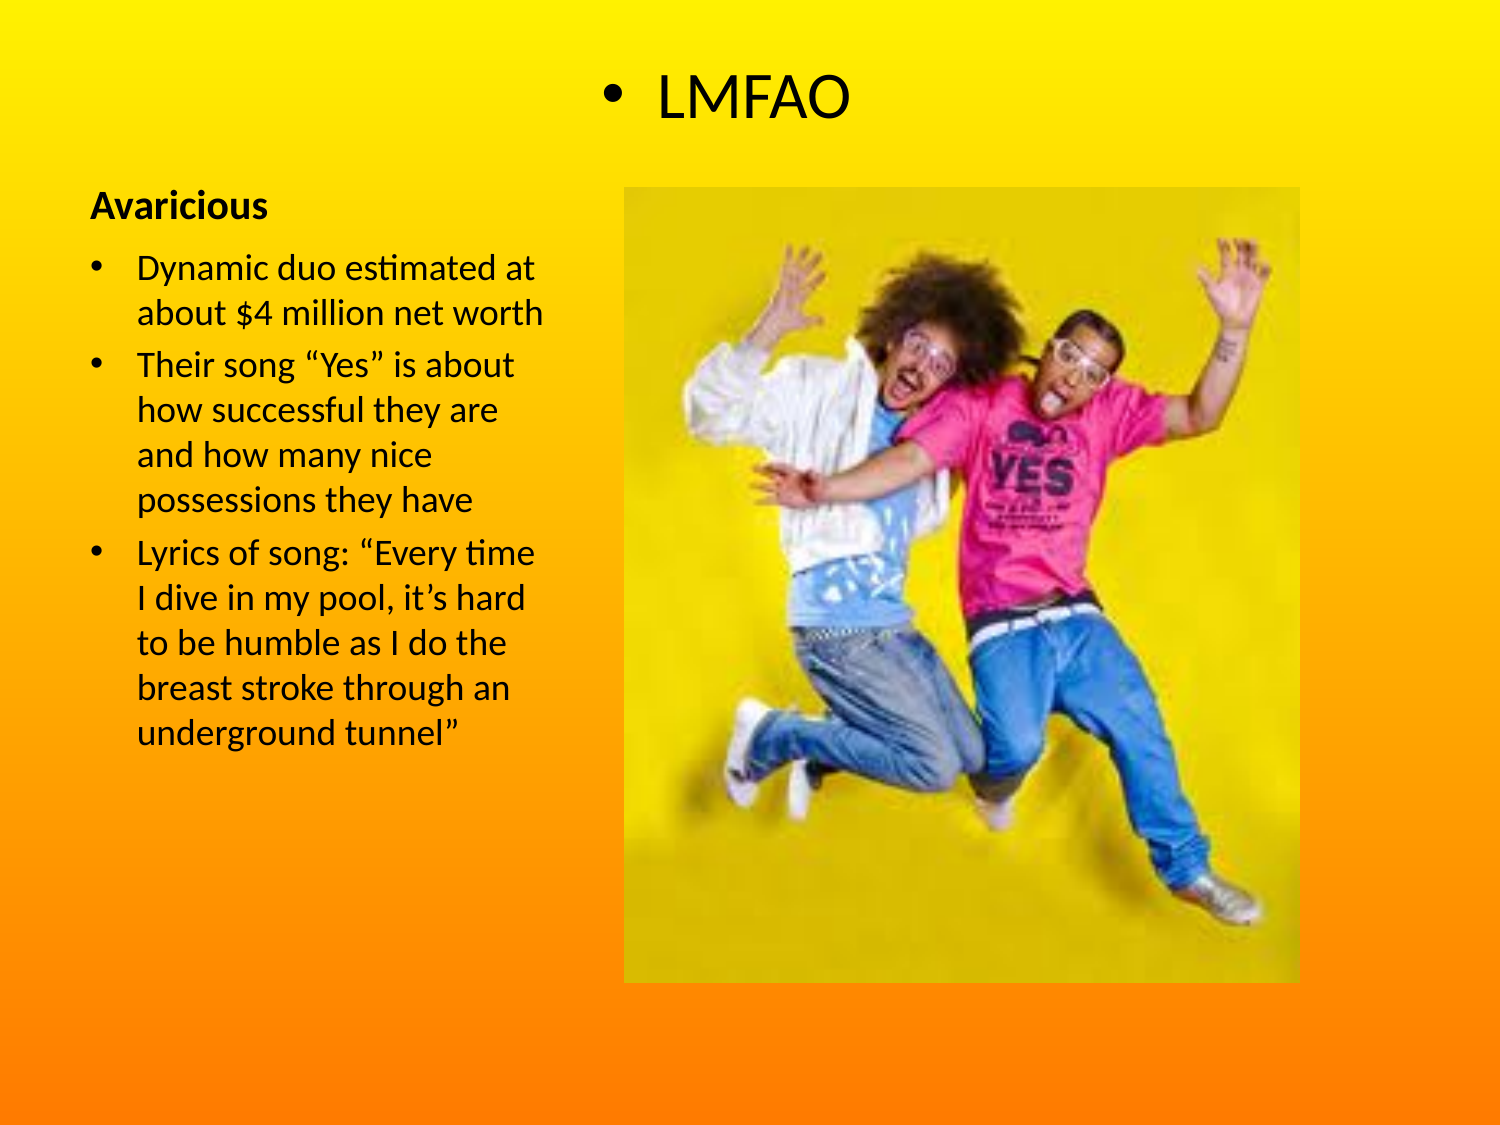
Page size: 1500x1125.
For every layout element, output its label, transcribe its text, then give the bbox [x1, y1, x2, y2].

picture [624, 187, 1300, 983]
list Dynamic duo estimated at about $4 million net worth Their song “Yes” is about how successful they are and how many nice possessions they have Lyrics of song: “Every time I dive in my pool, it’s hard to be humble as I do the breast stroke through an underground tunnel” [75, 235, 569, 1005]
list LMFAO [586, 44, 1425, 1005]
title Avaricious [75, 44, 569, 235]
